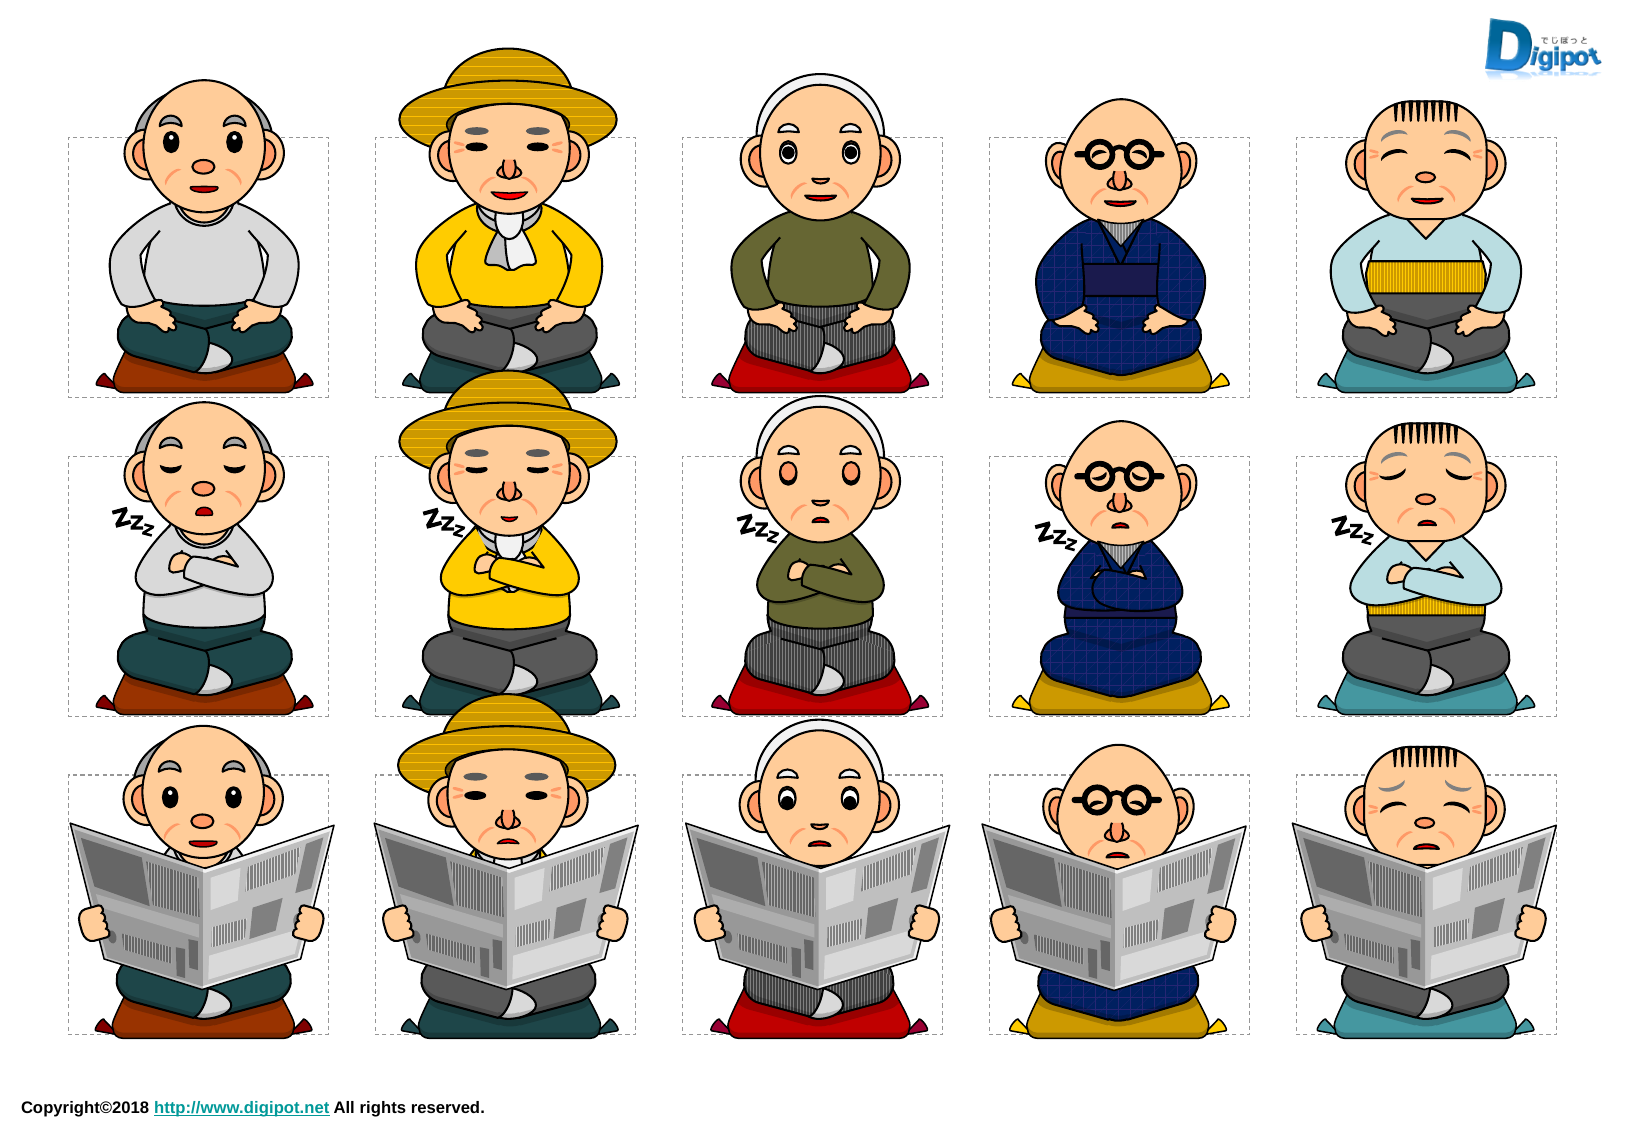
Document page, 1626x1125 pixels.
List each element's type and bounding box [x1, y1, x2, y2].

text_box [399, 48, 620, 369]
text_box [96, 79, 314, 393]
text_box [981, 744, 1247, 1039]
text_box [1292, 746, 1557, 1039]
text_box [1012, 420, 1230, 715]
picture [1485, 18, 1602, 82]
text_box [399, 370, 620, 692]
text_box [1317, 423, 1535, 715]
text_box [69, 725, 335, 1039]
text_box [373, 693, 639, 1039]
text_box [1012, 98, 1230, 393]
text_box [711, 73, 929, 393]
text_box [685, 719, 950, 1039]
text_box [1317, 101, 1535, 393]
text_box [711, 395, 929, 715]
text_box [96, 401, 314, 715]
